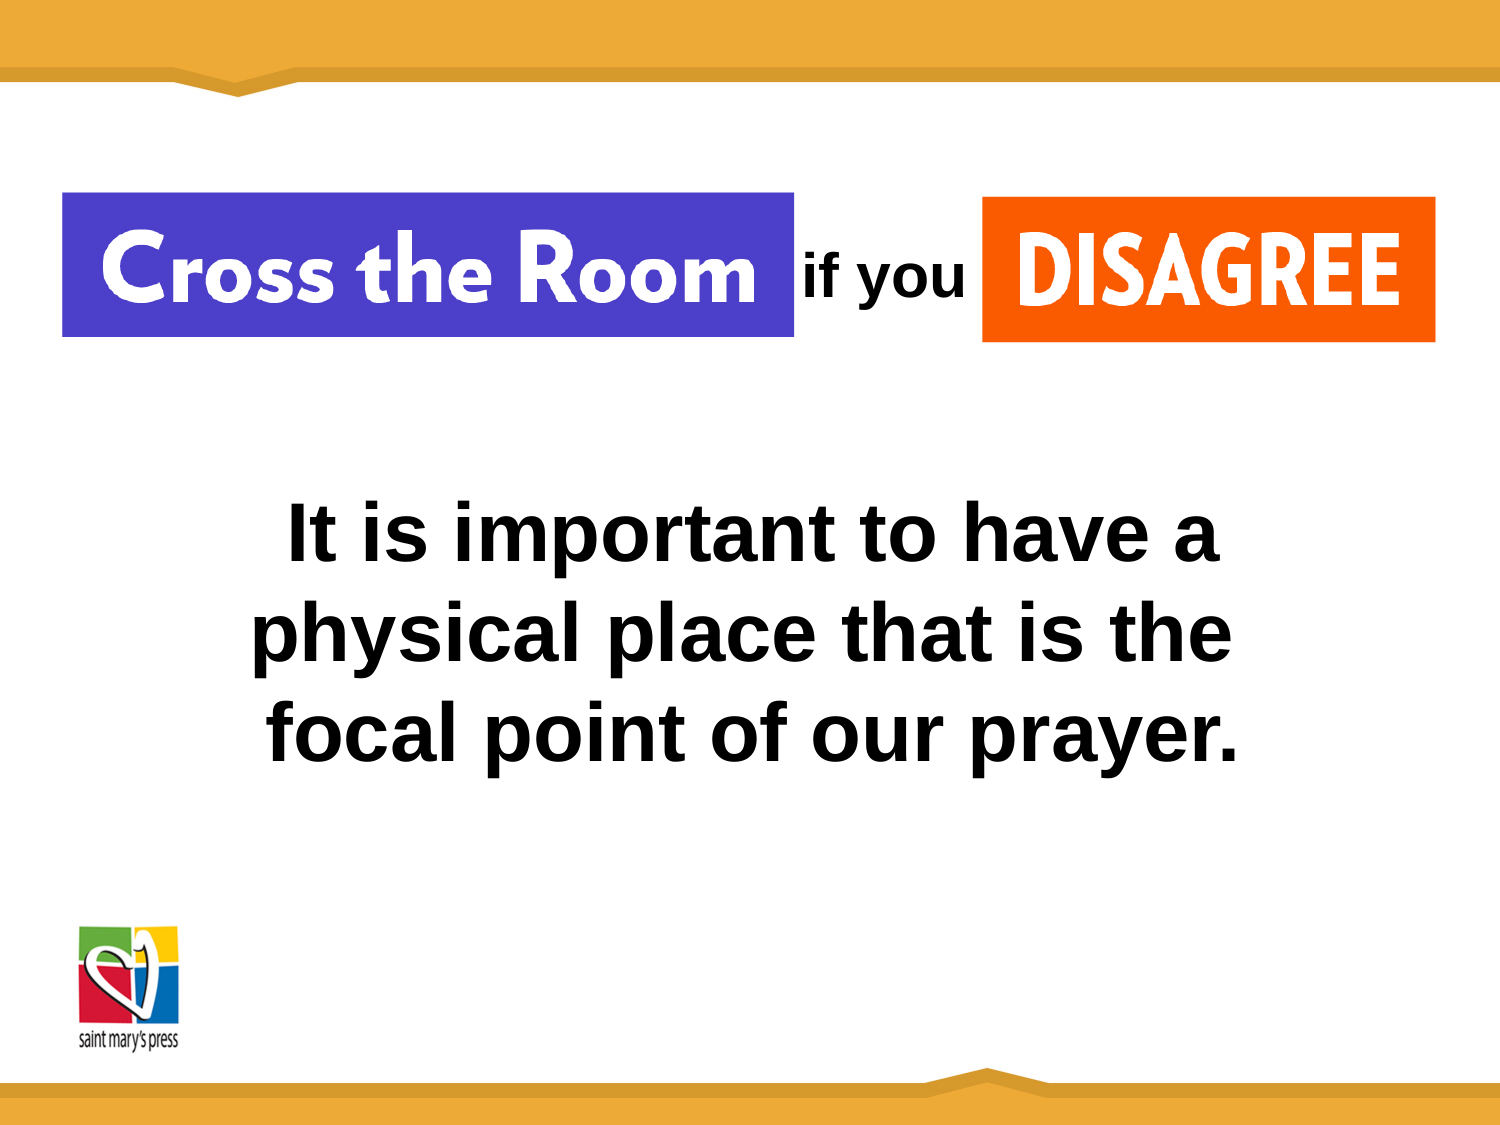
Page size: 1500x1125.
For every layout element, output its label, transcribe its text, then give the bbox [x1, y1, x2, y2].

title CROSS THE ROOM if you DISAGREE: [74, 262, 976, 363]
text_box It is important to have a physical place that is the focal point of our prayer. [99, 410, 1408, 846]
picture [0, 0, 1500, 1125]
